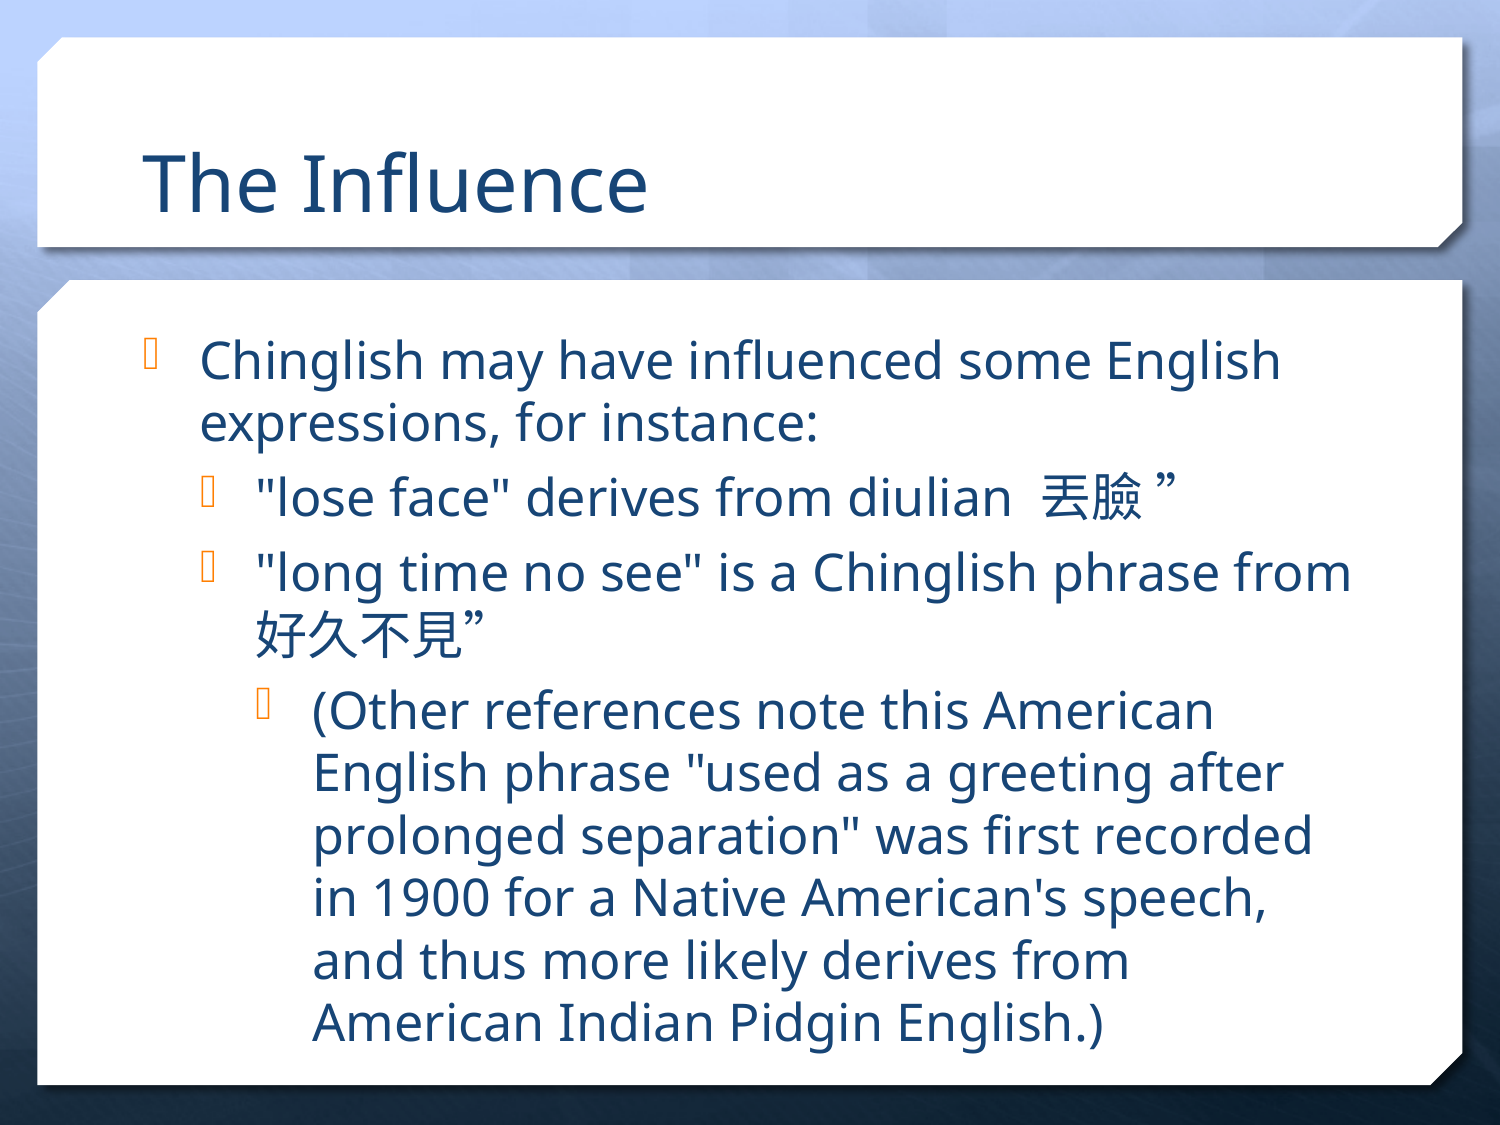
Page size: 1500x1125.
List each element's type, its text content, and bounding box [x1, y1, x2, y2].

title The Influence [127, 48, 1372, 236]
list Chinglish may have influenced some English expressions, for instance: "lose face" derives from diulian 丟臉 ” "long time no see" is a Chinglish phrase from 好久不見” (Other references note this American English phrase "used as a greeting after prolonged separation" was first recorded in 1900 for a Native American's speech, and thus more likely derives from American Indian Pidgin English.) [127, 319, 1372, 978]
